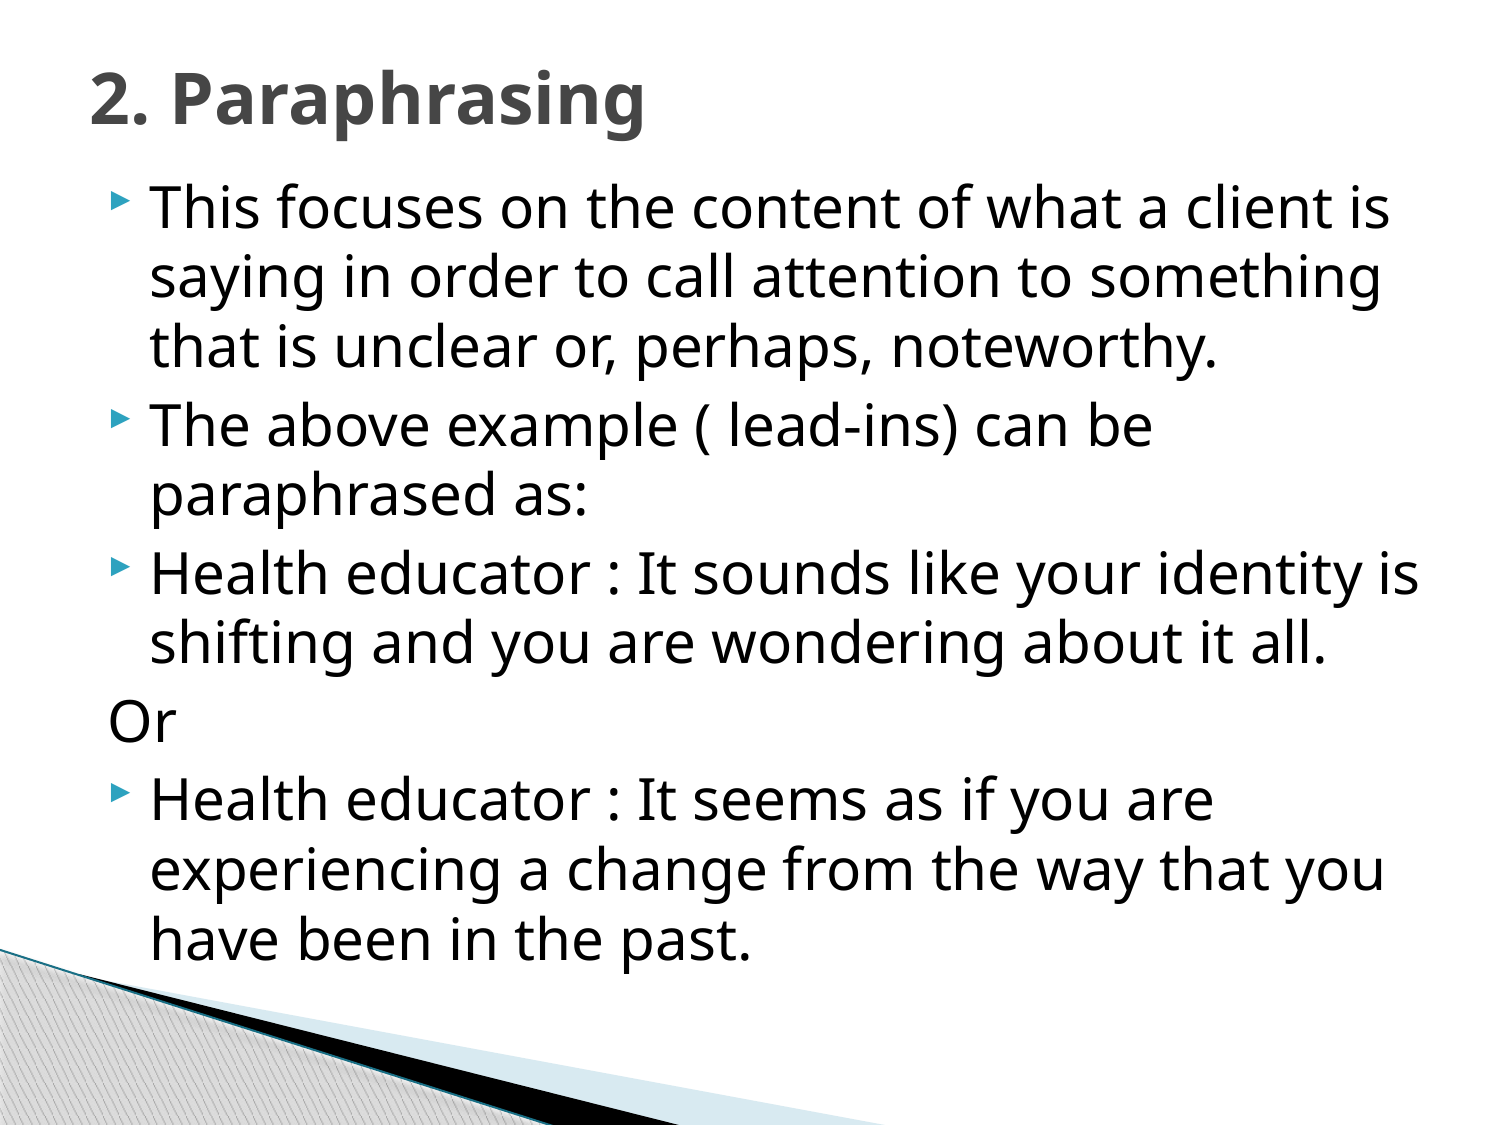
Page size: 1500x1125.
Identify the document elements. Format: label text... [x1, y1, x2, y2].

title 2. Paraphrasing [75, 45, 1425, 233]
list This focuses on the content of what a client is saying in order to call attention to something that is unclear or, perhaps, noteworthy. The above example ( lead-ins) can be paraphrased as: Health educator : It sounds like your identity is shifting and you are wondering about it all. Or Health educator : It seems as if you are experiencing a change from the way that you have been in the past. [75, 162, 1475, 986]
